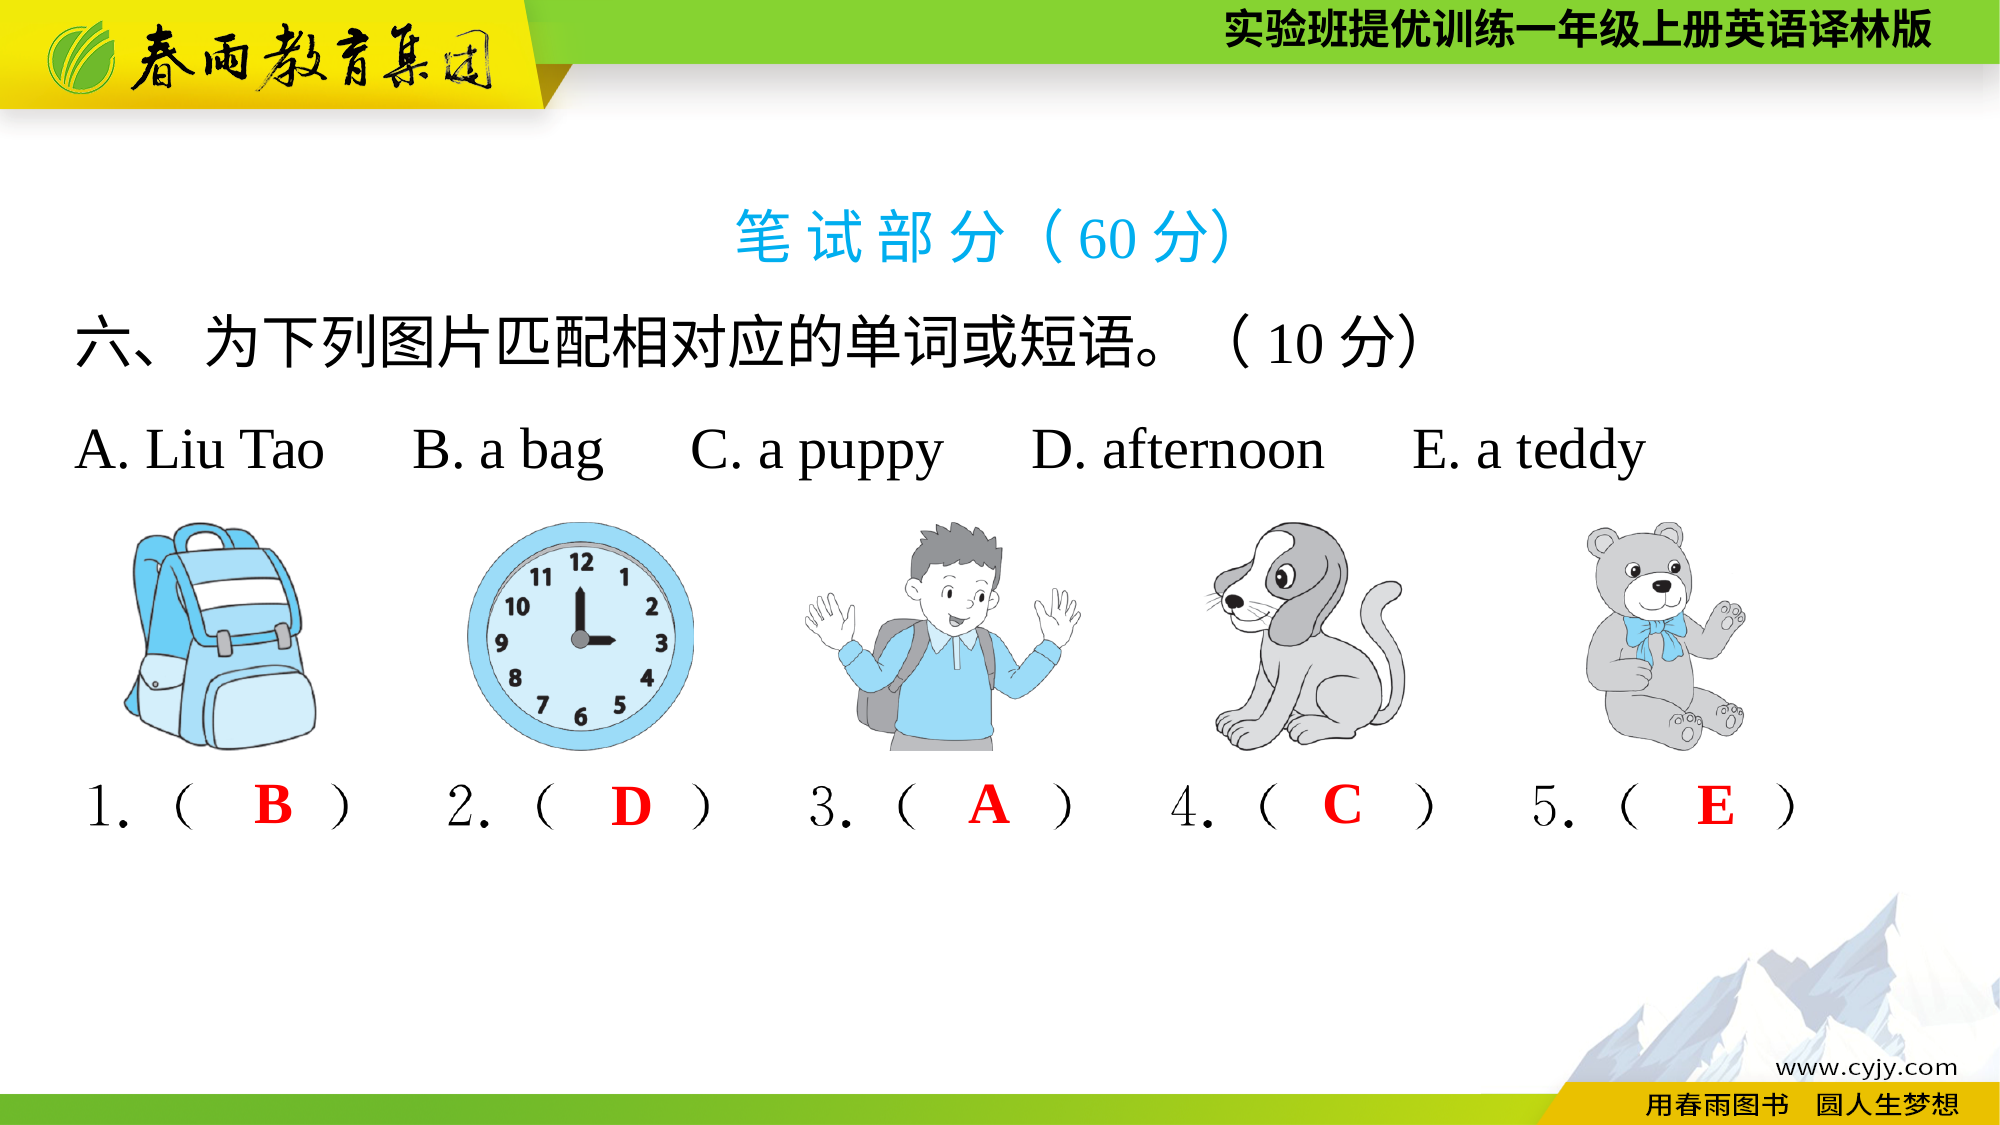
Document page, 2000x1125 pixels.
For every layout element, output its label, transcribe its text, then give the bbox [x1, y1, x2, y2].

picture [0, 0, 2000, 1125]
list 笔 试 部 分（60分） 六、 为下列图片匹配相对应的单词或短语。（10分） A. Liu Tao B. a bag C. a puppy D. afternoon E. a teddy [59, 157, 1944, 478]
